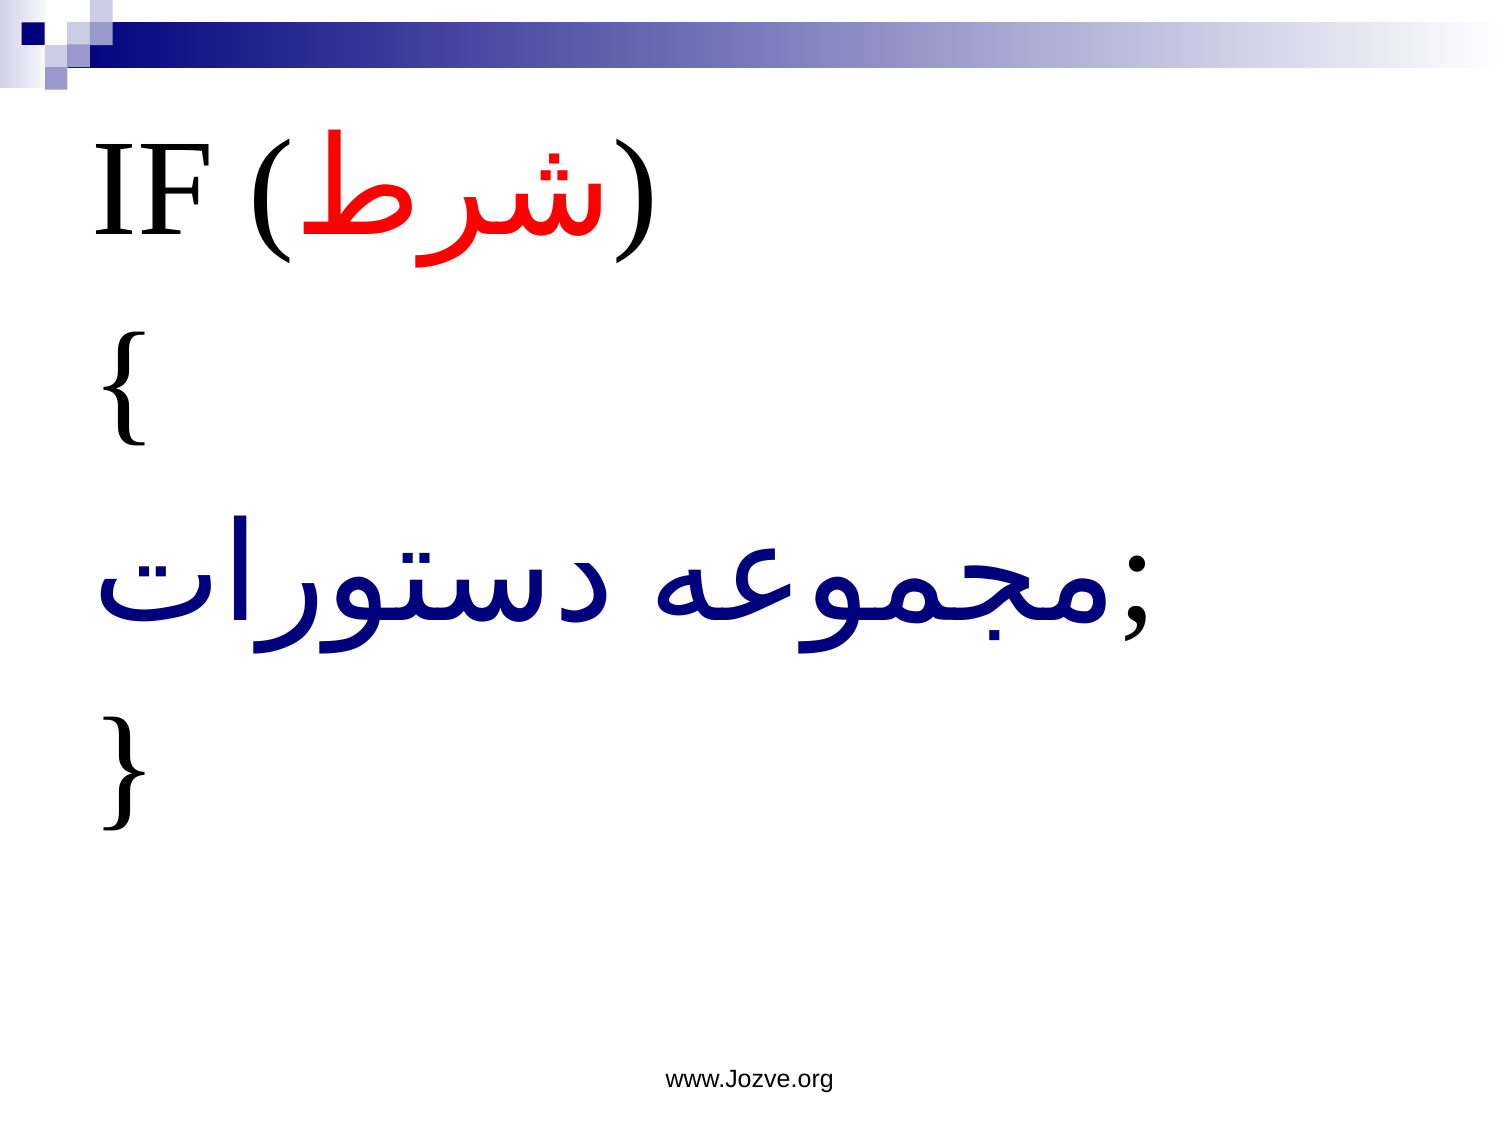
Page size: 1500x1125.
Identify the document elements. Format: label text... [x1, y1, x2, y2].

text_box [100, 467, 1451, 1047]
footer www.Jozve.org [512, 1024, 988, 1101]
list IF (شرط) { مجموعه دستورات; } [76, 89, 1412, 1024]
